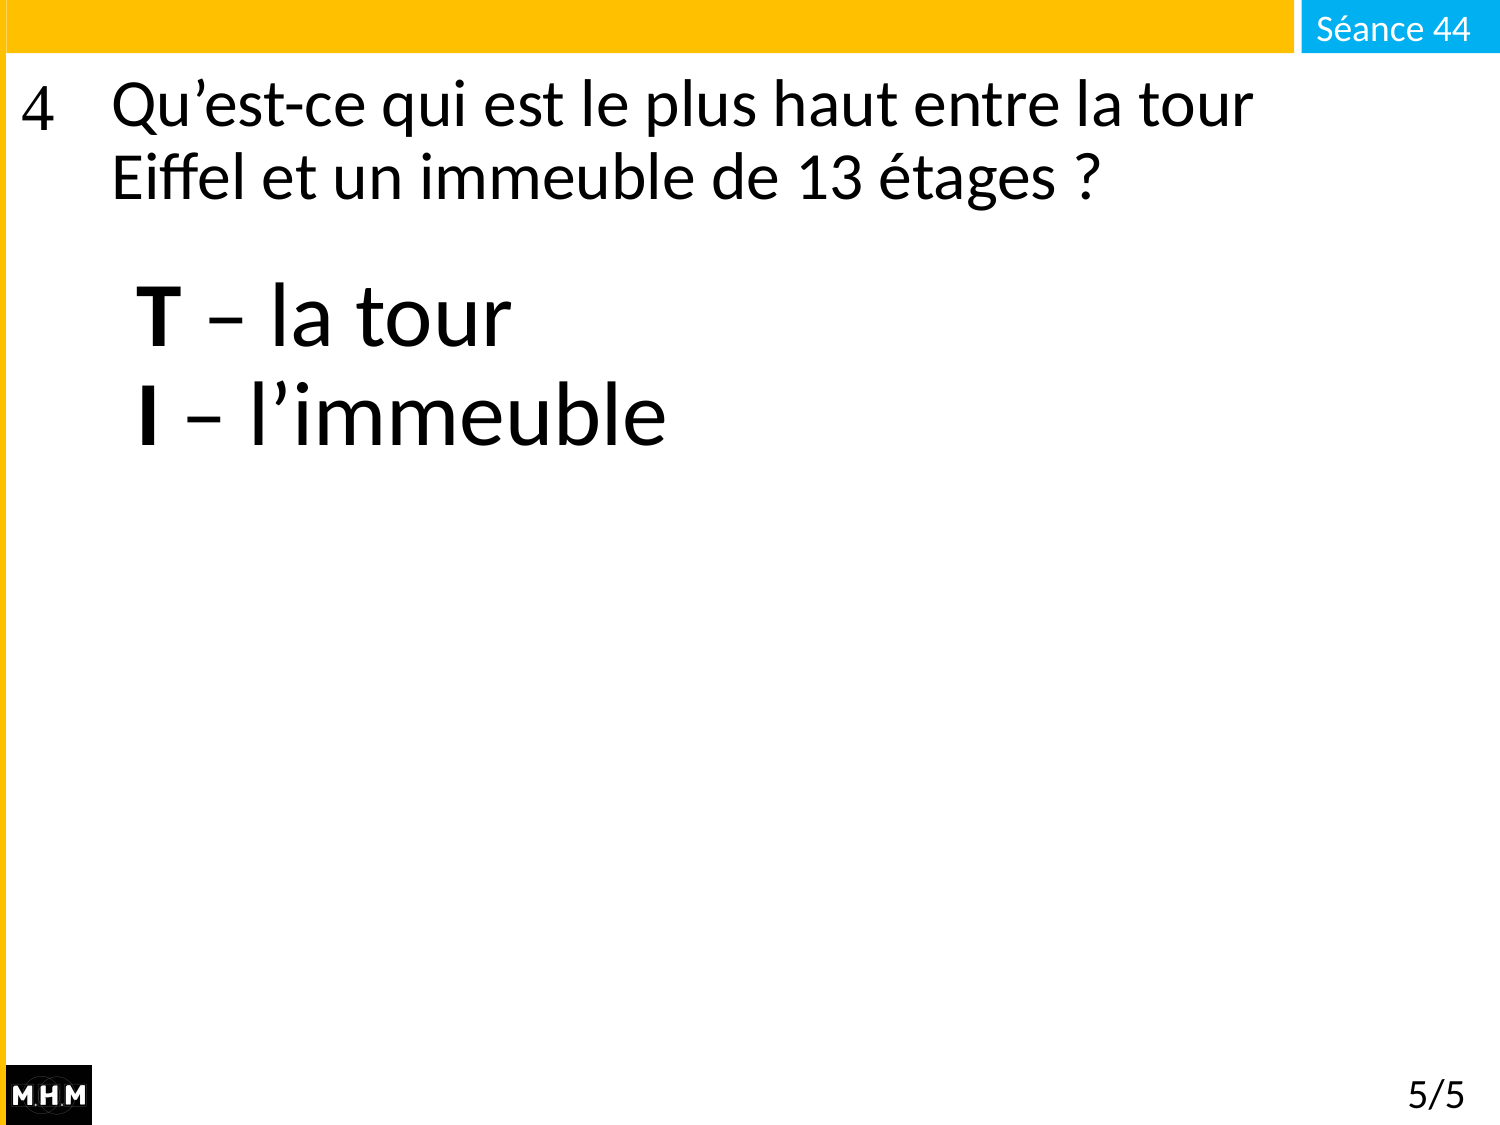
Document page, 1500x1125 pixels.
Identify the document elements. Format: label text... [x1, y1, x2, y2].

picture [6, 1065, 92, 1125]
text_box T – la tour I – l’immeuble [121, 259, 1448, 474]
list 5/5 [1373, 1064, 1500, 1125]
title Qu’est-ce qui est le plus haut entre la tour Eiffel et un immeuble de 13 étages ? [96, 60, 1391, 223]
